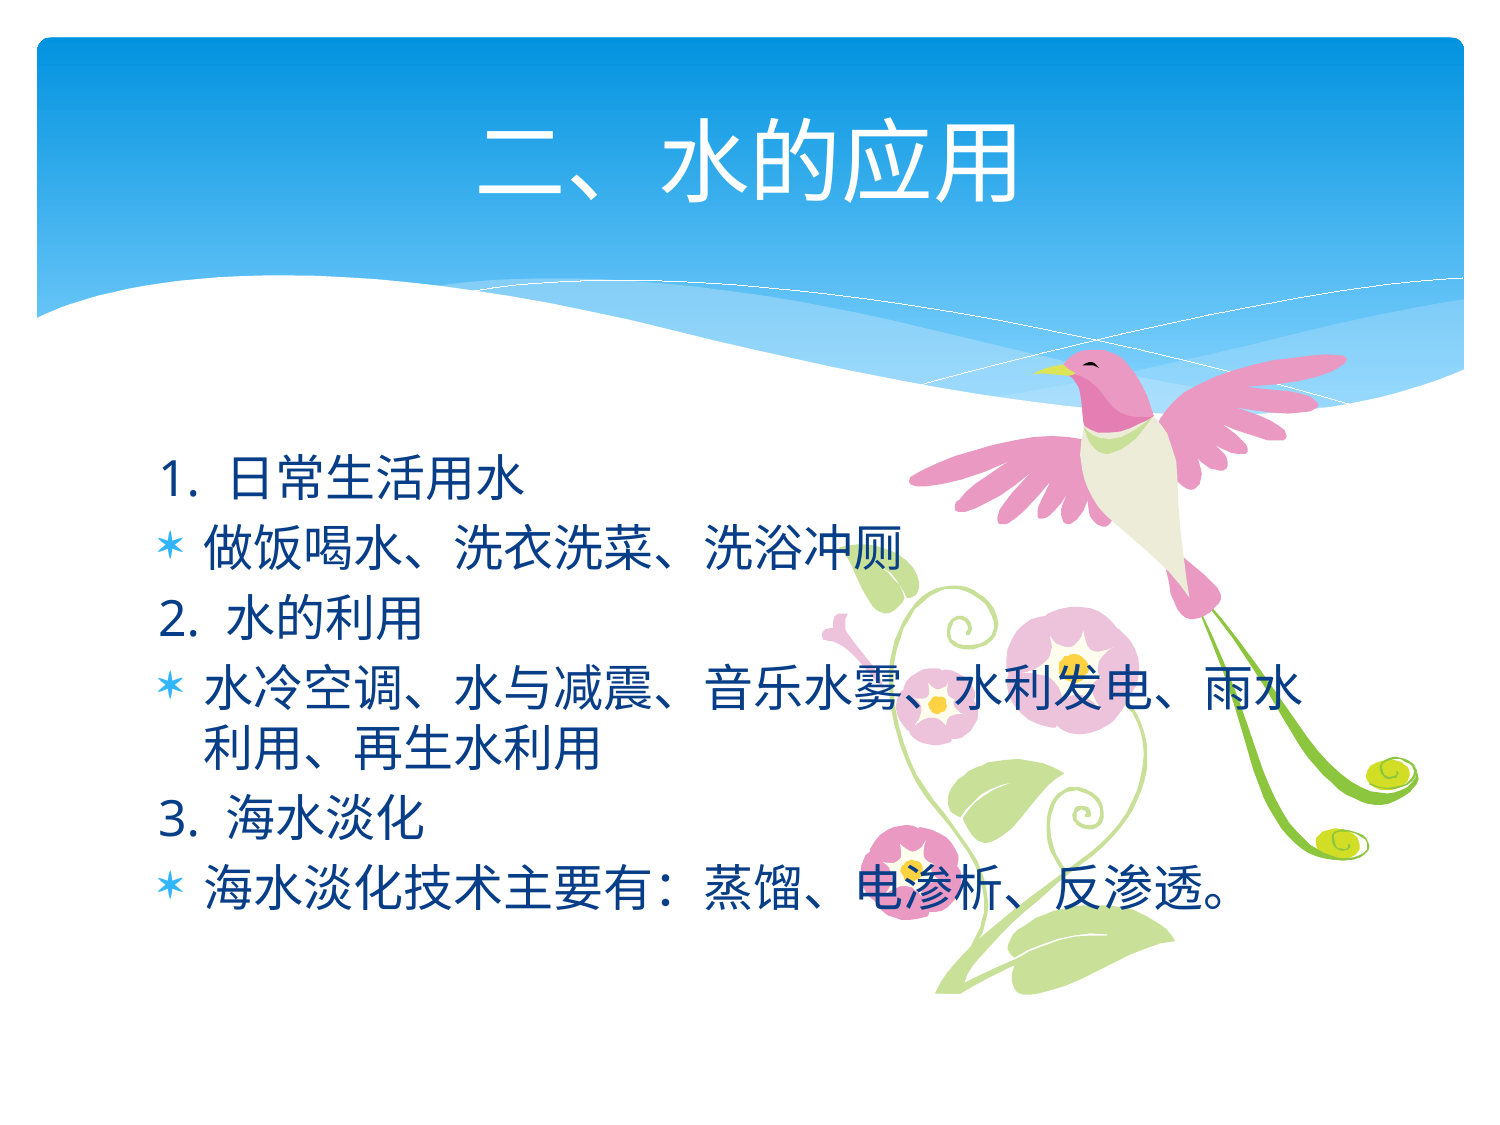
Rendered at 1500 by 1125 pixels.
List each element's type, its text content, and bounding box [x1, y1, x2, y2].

list 1. 日常生活用水 做饭喝水、洗衣洗菜、洗浴冲厕 2. 水的利用 水冷空调、水与减震、音乐水雾、水利发电、雨水利用、再生水利用 3. 海水淡化 海水淡化技术主要有：蒸馏、电渗析、反渗透。 [143, 438, 825, 1005]
picture [820, 349, 1419, 995]
title 二、水的应用 [75, 55, 1425, 261]
